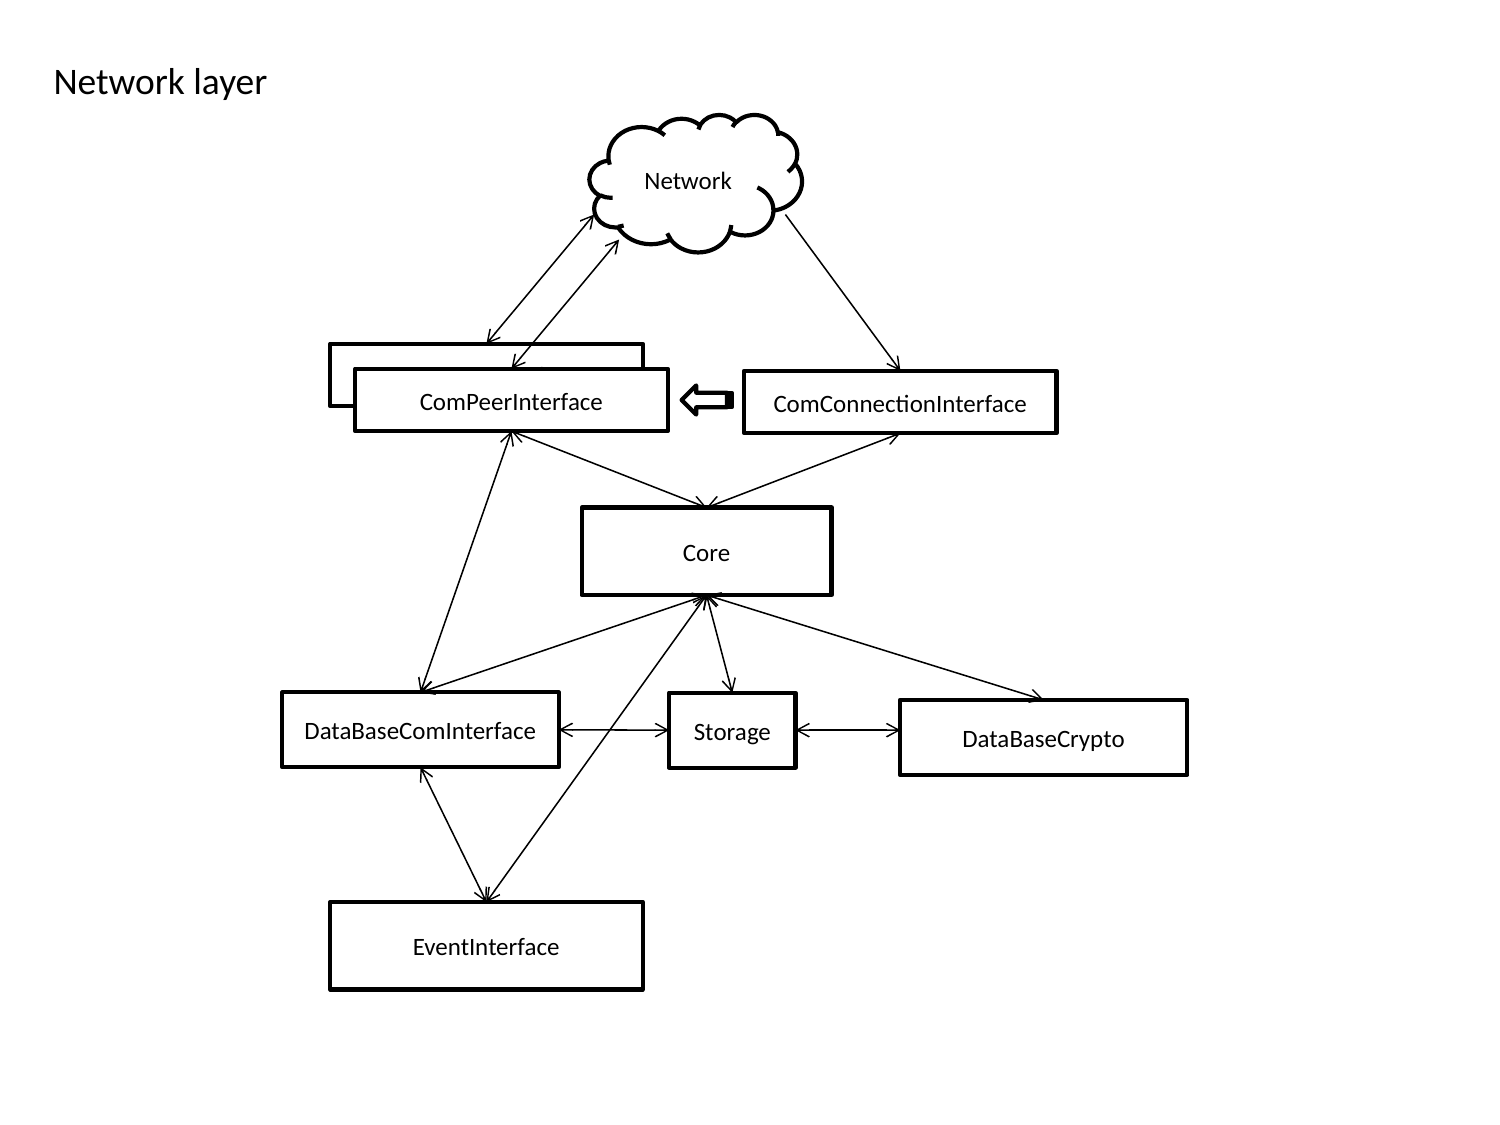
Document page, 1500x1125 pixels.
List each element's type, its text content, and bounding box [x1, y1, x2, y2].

text_box [679, 383, 734, 417]
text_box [785, 214, 901, 372]
text_box Core [580, 516, 834, 593]
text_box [486, 214, 595, 344]
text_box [512, 430, 707, 508]
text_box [486, 594, 707, 903]
text_box DataBaseComInterface [280, 690, 481, 769]
text_box Network layer [38, 49, 283, 110]
text_box ComPeerInterface [624, 342, 645, 367]
text_box ComPeerInterface [328, 342, 506, 408]
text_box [511, 239, 620, 369]
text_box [420, 767, 481, 903]
text_box Network [587, 112, 805, 255]
text_box EventInterface [328, 900, 645, 992]
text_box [706, 594, 1044, 701]
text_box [420, 430, 512, 693]
text_box ComPeerInterface [353, 367, 670, 433]
text_box Storage [711, 710, 798, 770]
text_box DataBaseCrypto [898, 698, 1189, 777]
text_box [710, 433, 901, 508]
text_box ComConnectionInterface [742, 369, 1059, 435]
